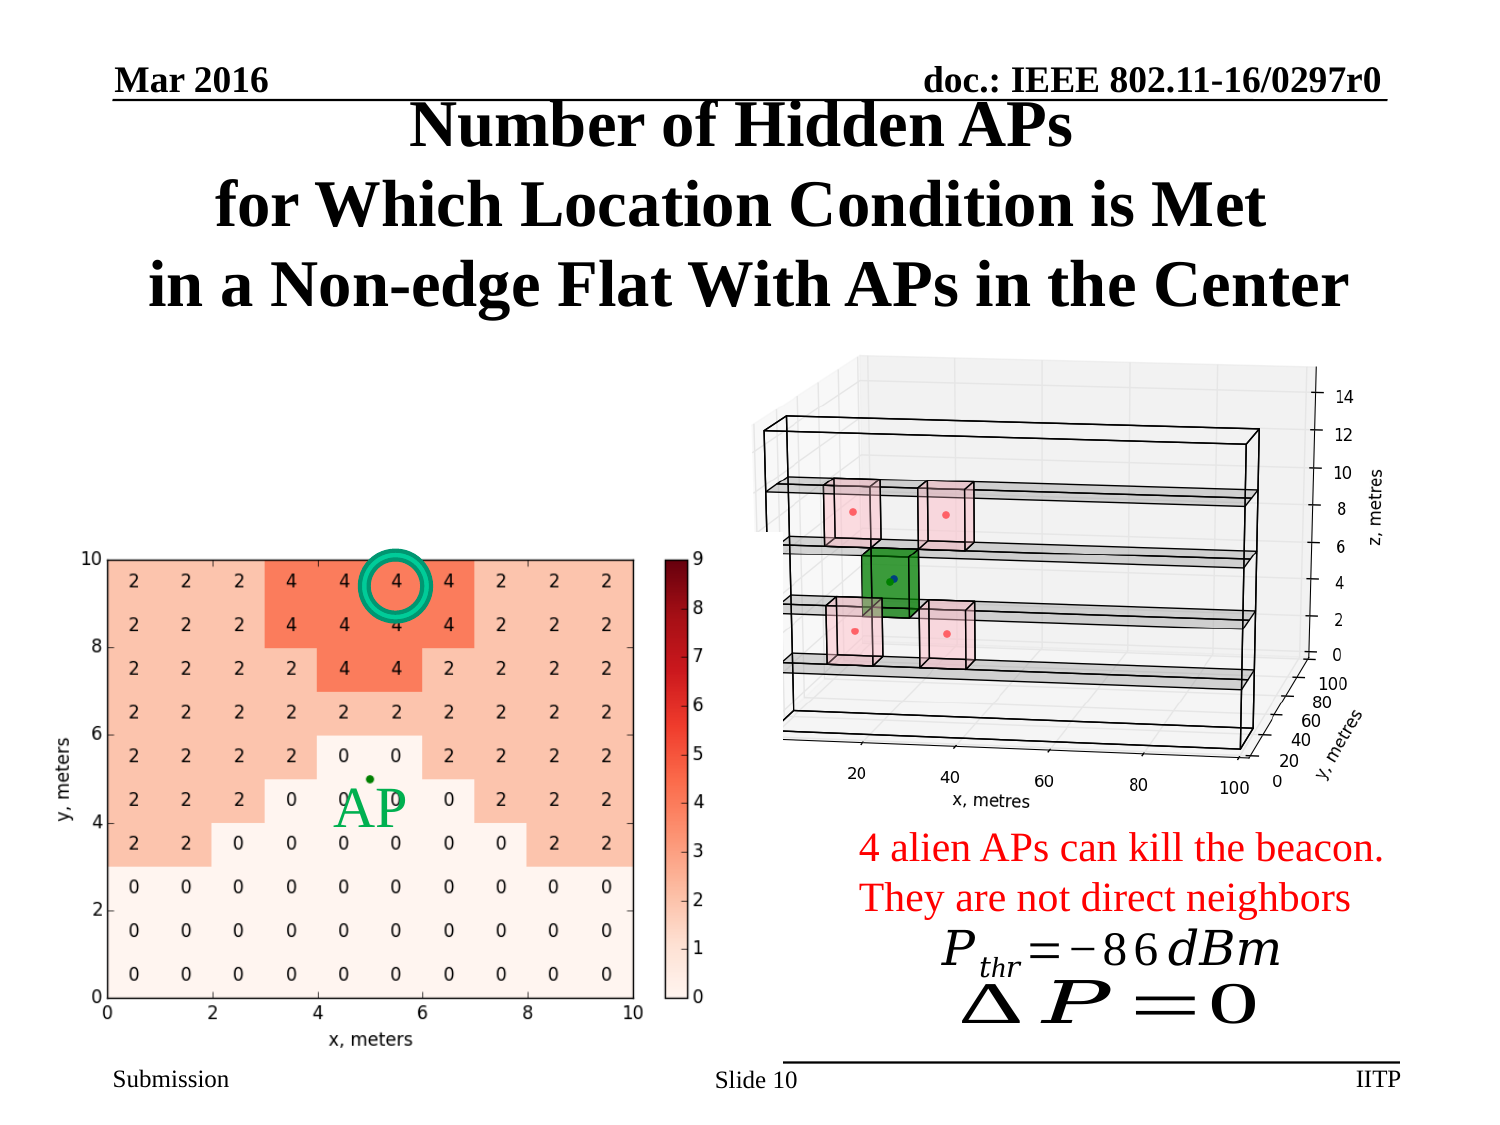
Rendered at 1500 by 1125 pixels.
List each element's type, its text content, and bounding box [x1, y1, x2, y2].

slide_number Slide 10 [712, 1063, 801, 1095]
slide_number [114, 54, 271, 101]
title Number of Hidden APs for Which Location Condition is Met in a Non-edge Flat With APs in the Center [112, 112, 1388, 288]
footer IITP [949, 1061, 1402, 1093]
text_box 4 alien APs can kill the beacon. They are not direct neighbors [844, 859, 1400, 928]
picture [37, 259, 1477, 1065]
